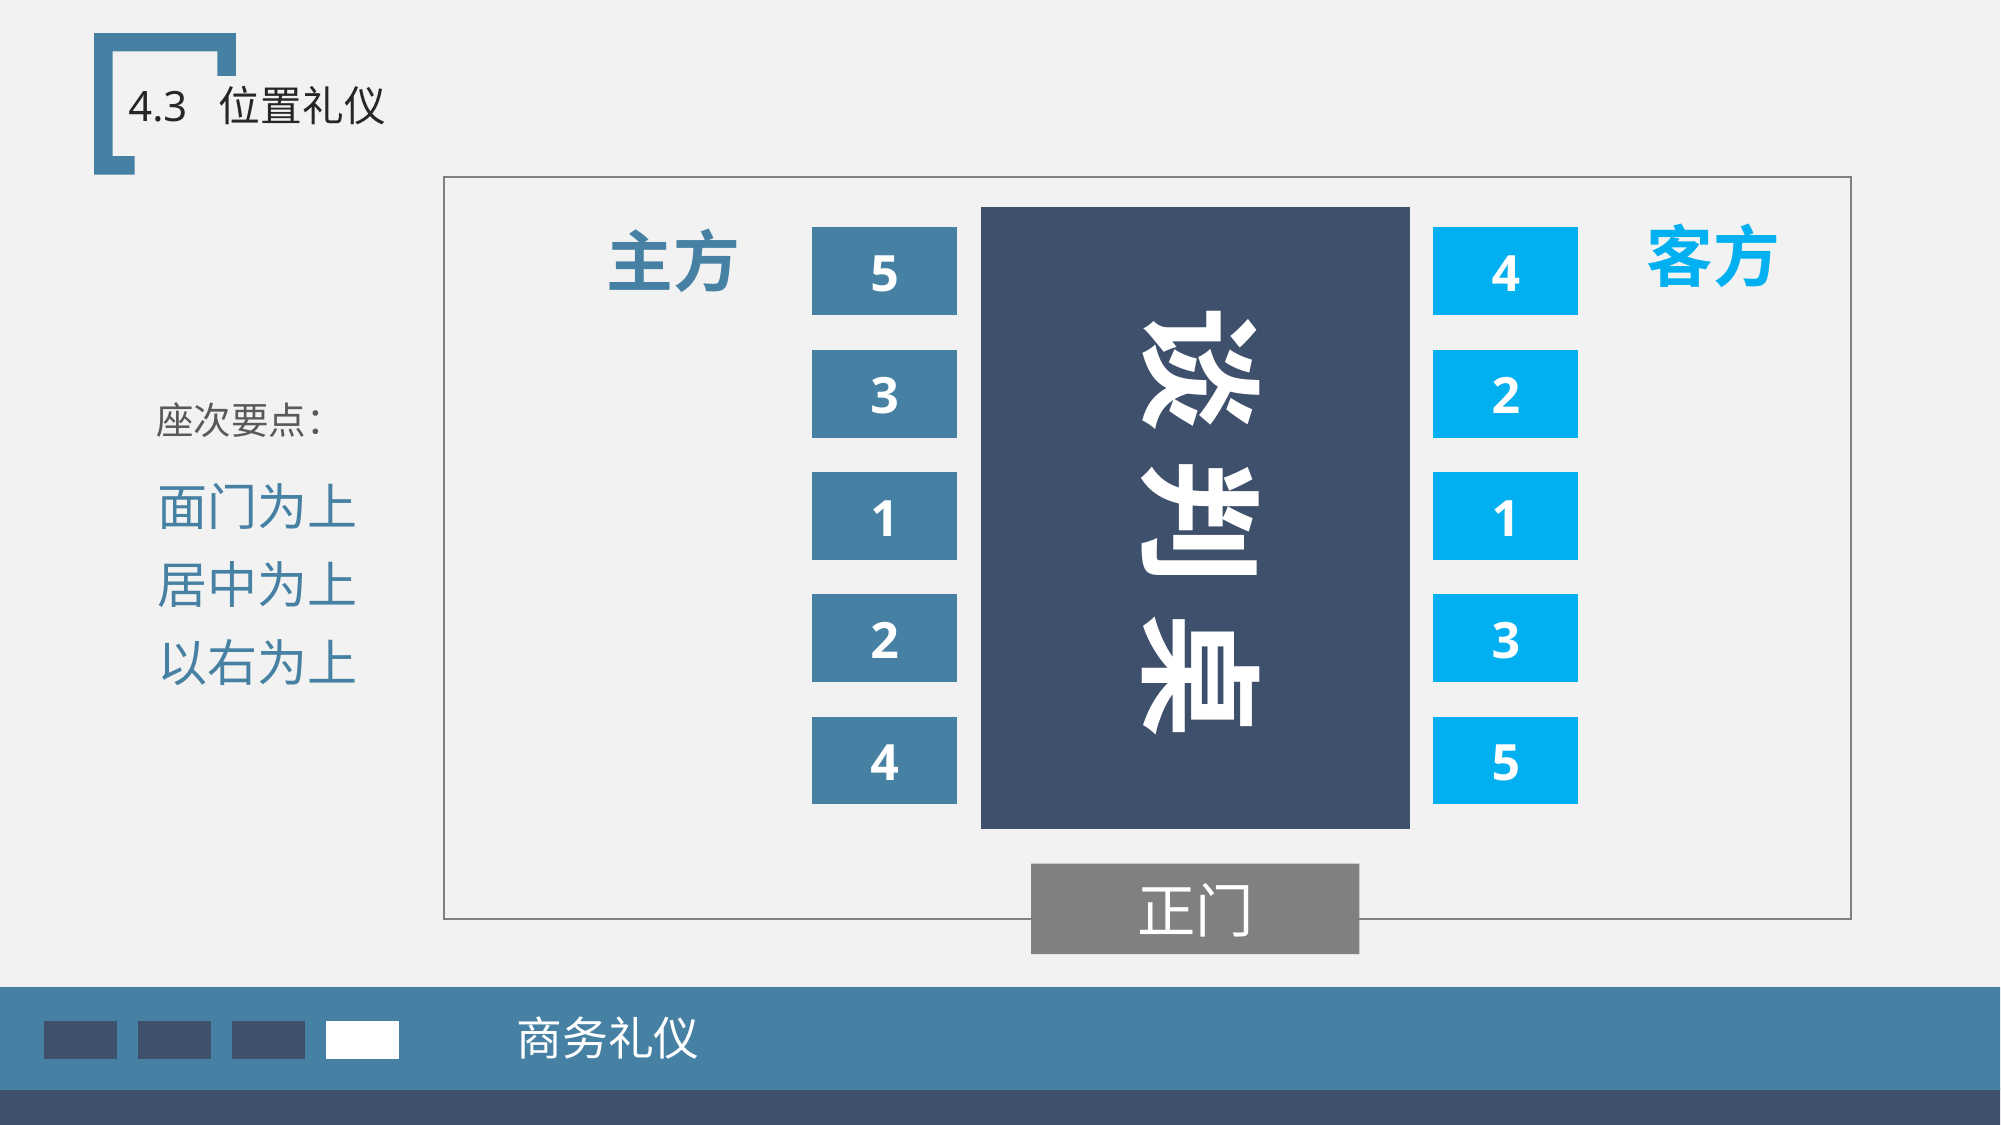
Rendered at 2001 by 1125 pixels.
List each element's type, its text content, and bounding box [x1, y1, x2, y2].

text_box 3 [812, 350, 957, 438]
text_box 3 [1433, 594, 1578, 682]
text_box 4.3 位置礼仪 [113, 72, 704, 138]
text_box 4 [812, 717, 957, 804]
text_box 5 [1433, 717, 1578, 804]
text_box 1 [1433, 472, 1578, 560]
text_box [443, 176, 1852, 920]
text_box 2 [1433, 350, 1578, 438]
text_box 主方 [568, 212, 779, 308]
text_box 座次要点： [141, 389, 417, 450]
text_box 面门为上 居中为上 以右为上 [142, 450, 373, 699]
text_box 客方 [1620, 207, 1807, 303]
text_box 4 [1433, 227, 1578, 315]
text_box 2 [812, 594, 957, 682]
text_box 谈 判 桌 [1104, 271, 1287, 774]
text_box 5 [812, 227, 957, 315]
text_box 1 [812, 472, 957, 560]
text_box 正门 [1031, 863, 1360, 955]
